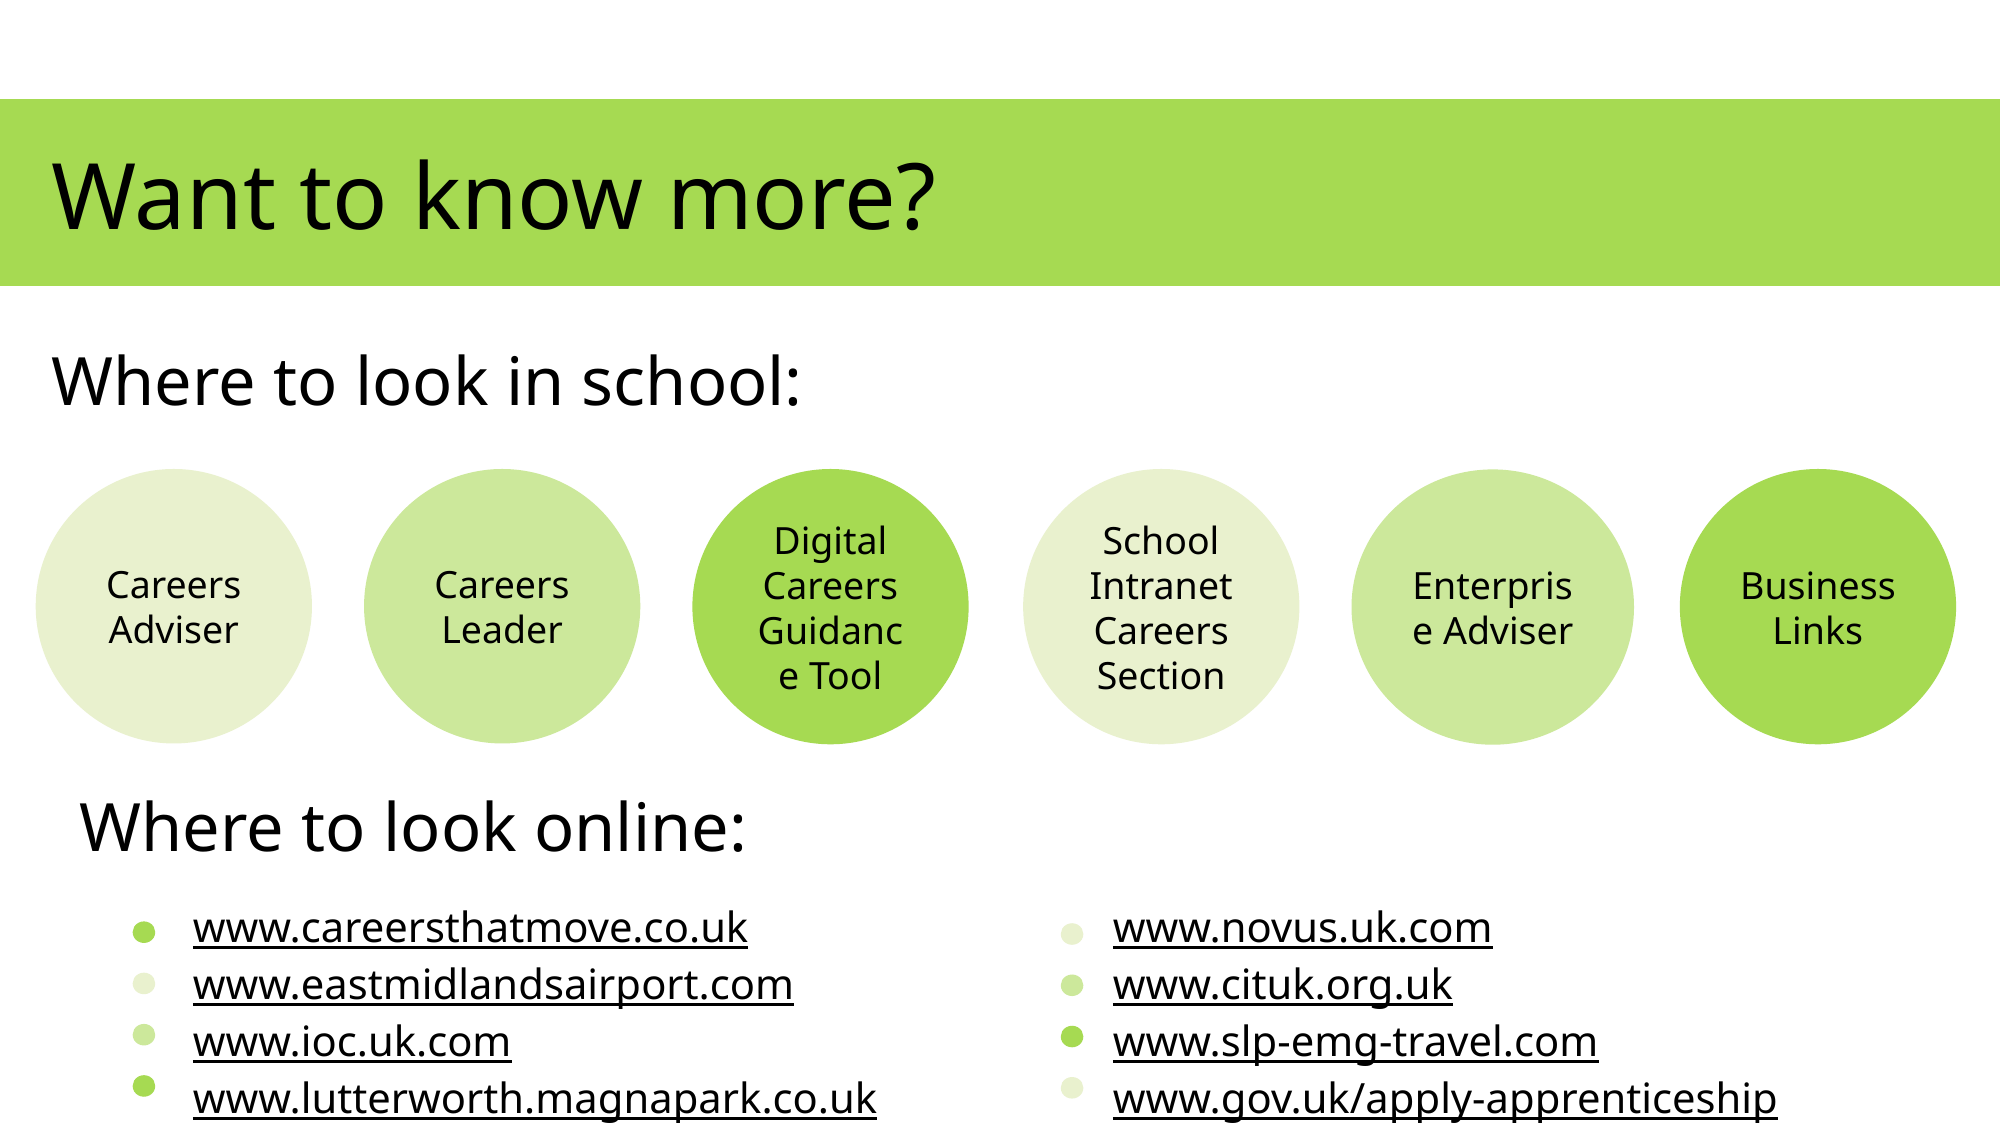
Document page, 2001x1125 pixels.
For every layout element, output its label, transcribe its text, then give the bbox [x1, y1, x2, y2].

text_box School Intranet Careers Section [1023, 468, 1300, 745]
text_box Careers Leader [364, 468, 641, 744]
text_box Enterprise Adviser [1351, 469, 1635, 745]
text_box [132, 921, 156, 943]
text_box [132, 1075, 156, 1097]
title Want to know more? [36, 168, 1254, 258]
text_box [1060, 1077, 1084, 1099]
text_box Where to look in school: [36, 339, 1887, 428]
text_box Careers Adviser [35, 468, 312, 744]
text_box www.careersthatmove.co.uk www.eastmidlandsairport.com www.ioc.uk.com www.lutterworth.magnapark.co.uk www.novus.uk.com www.cituk.org.uk www.slp-emg-travel.com www.gov.uk/apply-apprenticeship [178, 893, 2000, 1125]
text_box Business Links [1679, 468, 1957, 745]
text_box [1060, 1025, 1084, 1048]
text_box Digital Careers Guidance Tool [692, 468, 969, 745]
text_box Where to look online: [64, 784, 772, 874]
text_box [132, 972, 156, 995]
text_box [1060, 923, 1084, 945]
text_box [0, 99, 2000, 286]
text_box [132, 1023, 156, 1046]
text_box [1060, 974, 1084, 997]
